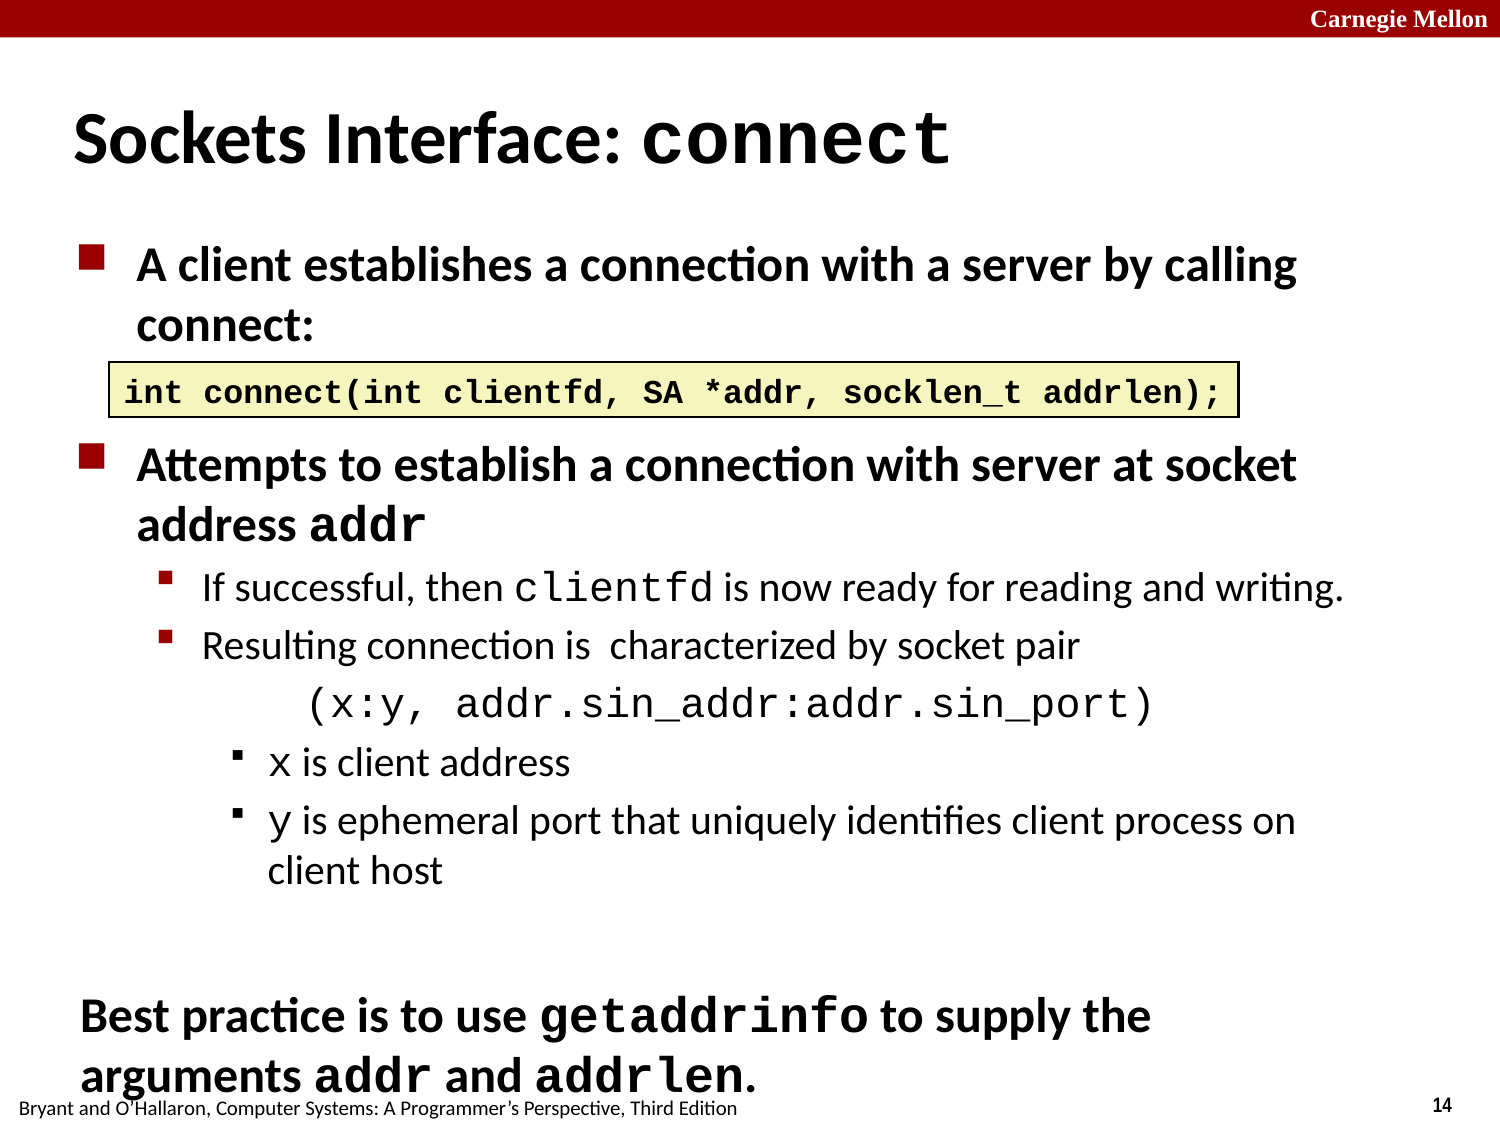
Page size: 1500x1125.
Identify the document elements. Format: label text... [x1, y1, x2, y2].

list A client establishes a connection with a server by calling connect: Attempts to establish a connection with server at socket address addr If successful, then clientfd is now ready for reading and writing. Resulting connection is characterized by socket pair (x:y, addr.sin_addr:addr.sin_port) x is client address y is ephemeral port that uniquely identifies client process on client host Best practice is to use getaddrinfo to supply the arguments addr and addrlen. [64, 223, 1361, 351]
title Sockets Interface: connect [58, 71, 1305, 197]
text_box int connect(int clientfd, SA *addr, socklen_t addrlen); [108, 362, 1239, 418]
